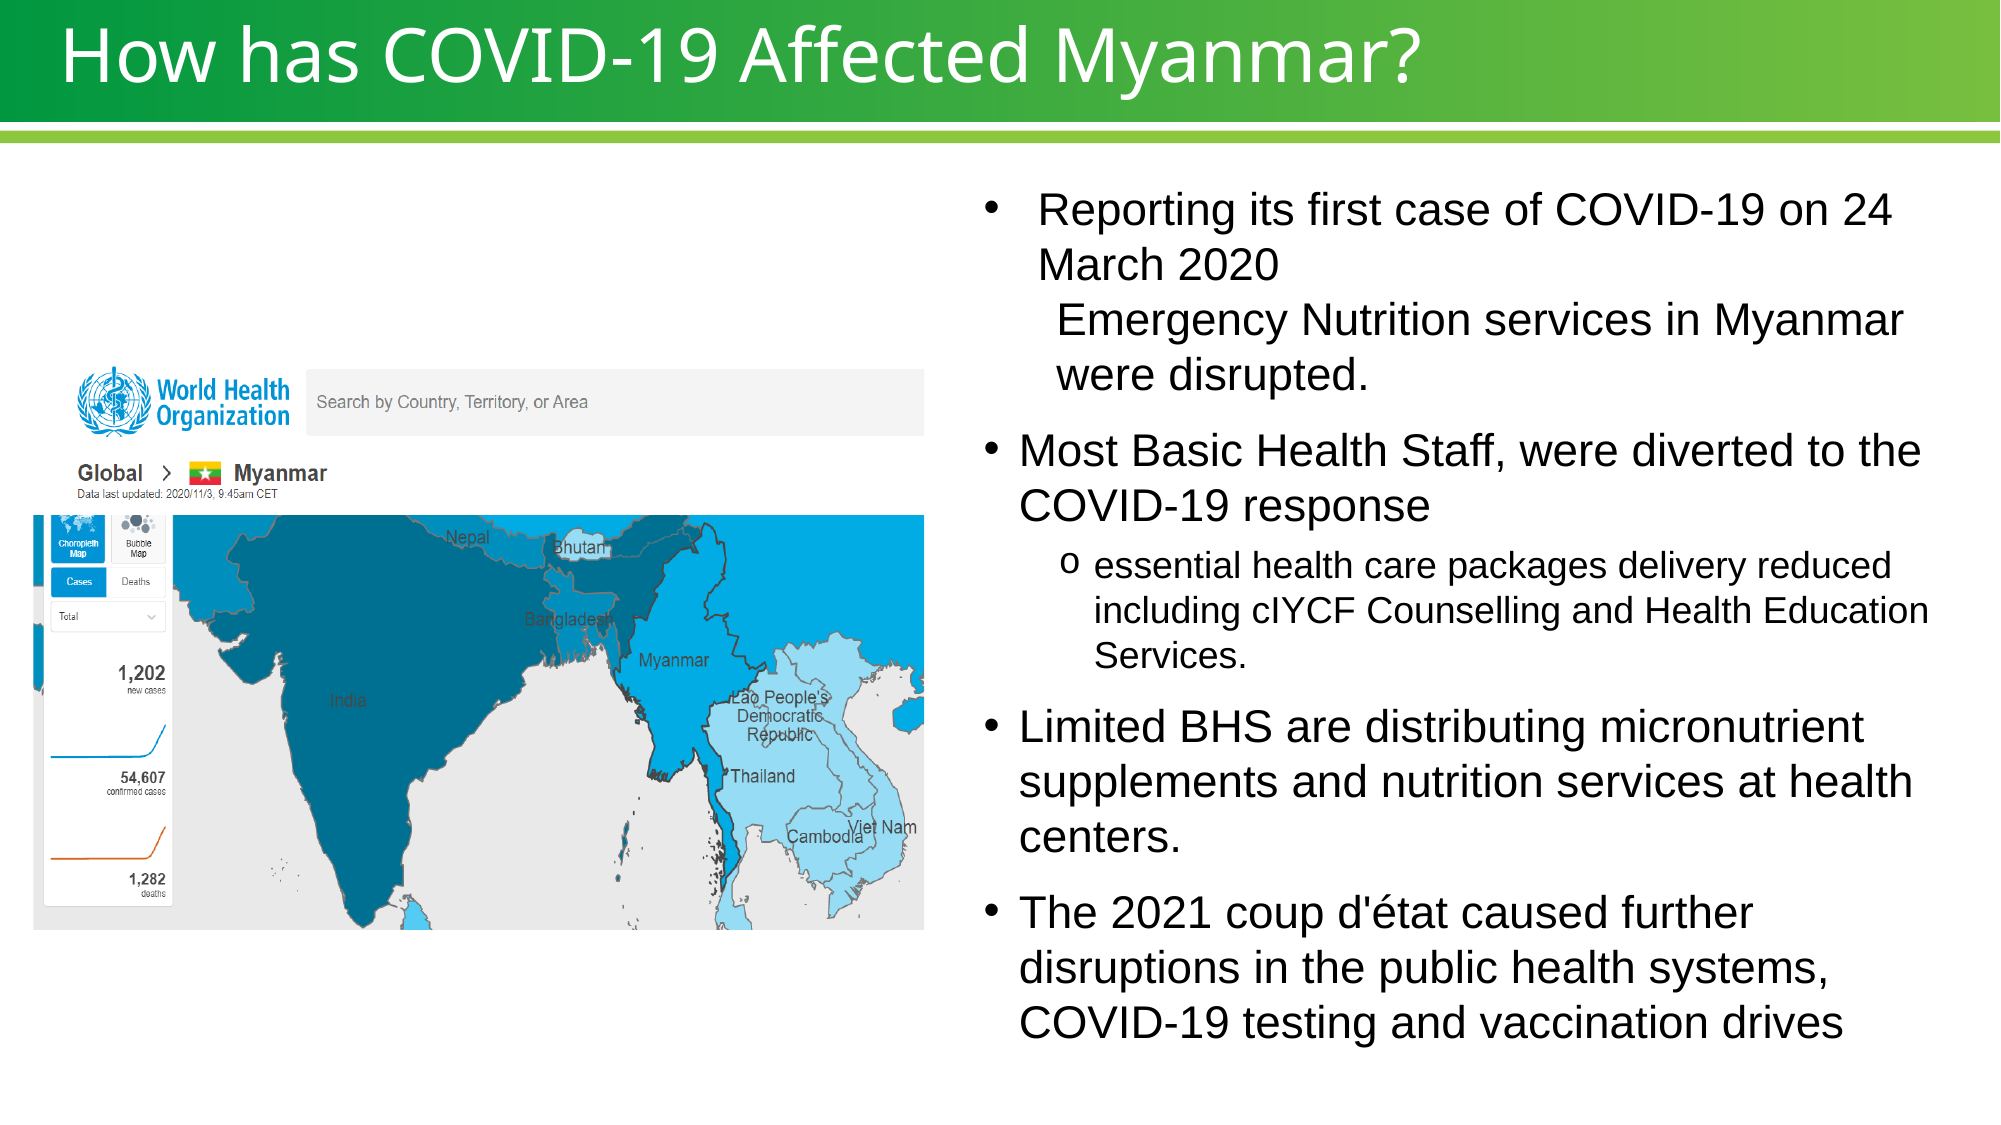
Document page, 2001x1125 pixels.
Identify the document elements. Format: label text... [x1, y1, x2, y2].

title How has COVID-19 Affected Myanmar? [44, 5, 1925, 112]
text_box Reporting its first case of COVID-19 on 24 March 2020 Emergency Nutrition services in Myanmar were disrupted. Most Basic Health Staff, were diverted to the COVID-19 response essential health care packages delivery reduced including cIYCF Counselling and Health Education Services. Limited BHS are distributing micronutrient supplements and nutrition services at health centers. The 2021 coup d'état caused further disruptions in the public health systems, COVID-19 testing and vaccination drives [966, 172, 1950, 1125]
picture [736, 656, 746, 662]
picture [554, 528, 612, 561]
picture [33, 356, 925, 936]
picture [920, 670, 925, 686]
